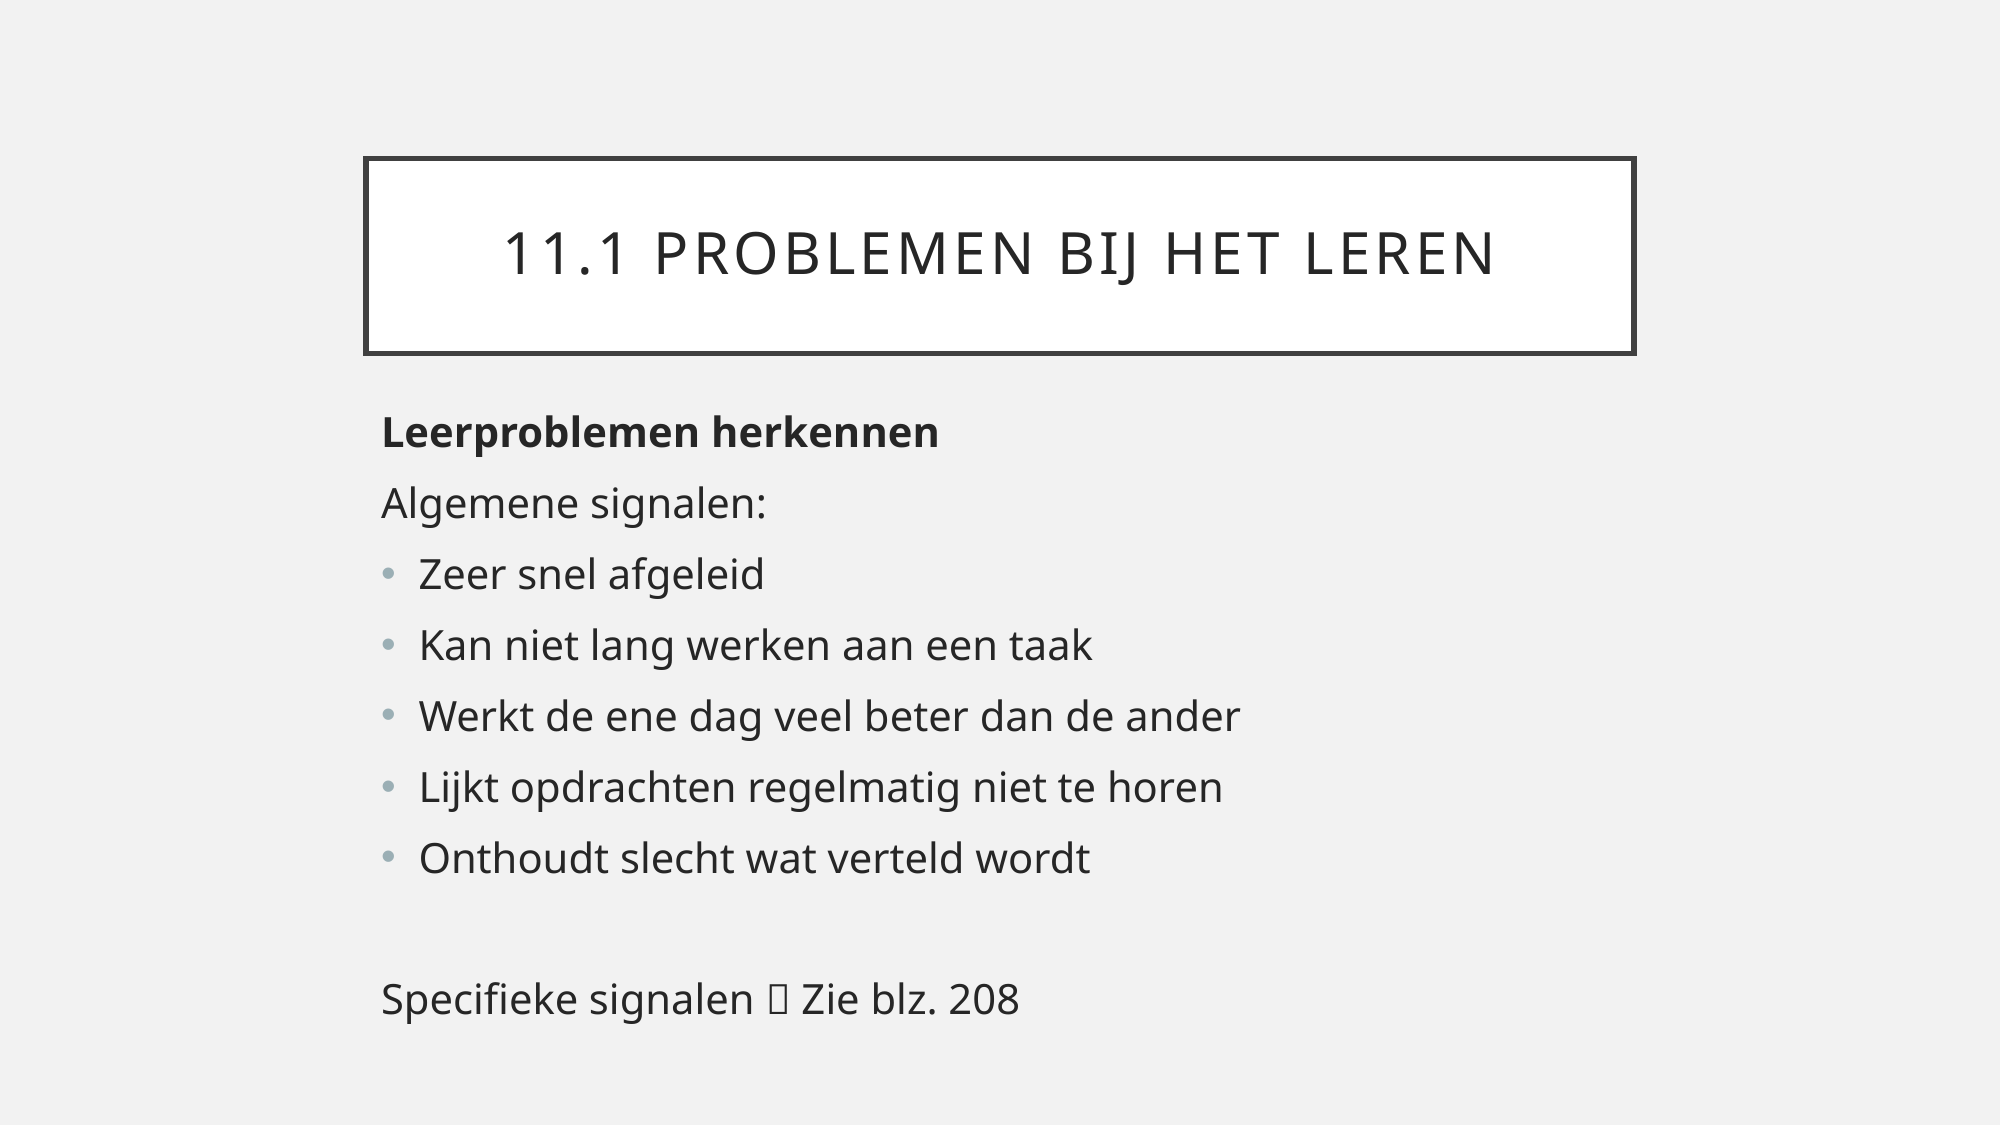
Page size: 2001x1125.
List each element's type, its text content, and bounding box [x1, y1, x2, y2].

title 11.1 Problemen bij het leren [363, 156, 1637, 356]
list Leerproblemen herkennen Algemene signalen: Zeer snel afgeleid Kan niet lang werken aan een taak Werkt de ene dag veel beter dan de ander Lijkt opdrachten regelmatig niet te horen Onthoudt slecht wat verteld wordt Specifieke signalen  Zie blz. 208 [366, 398, 1634, 1043]
